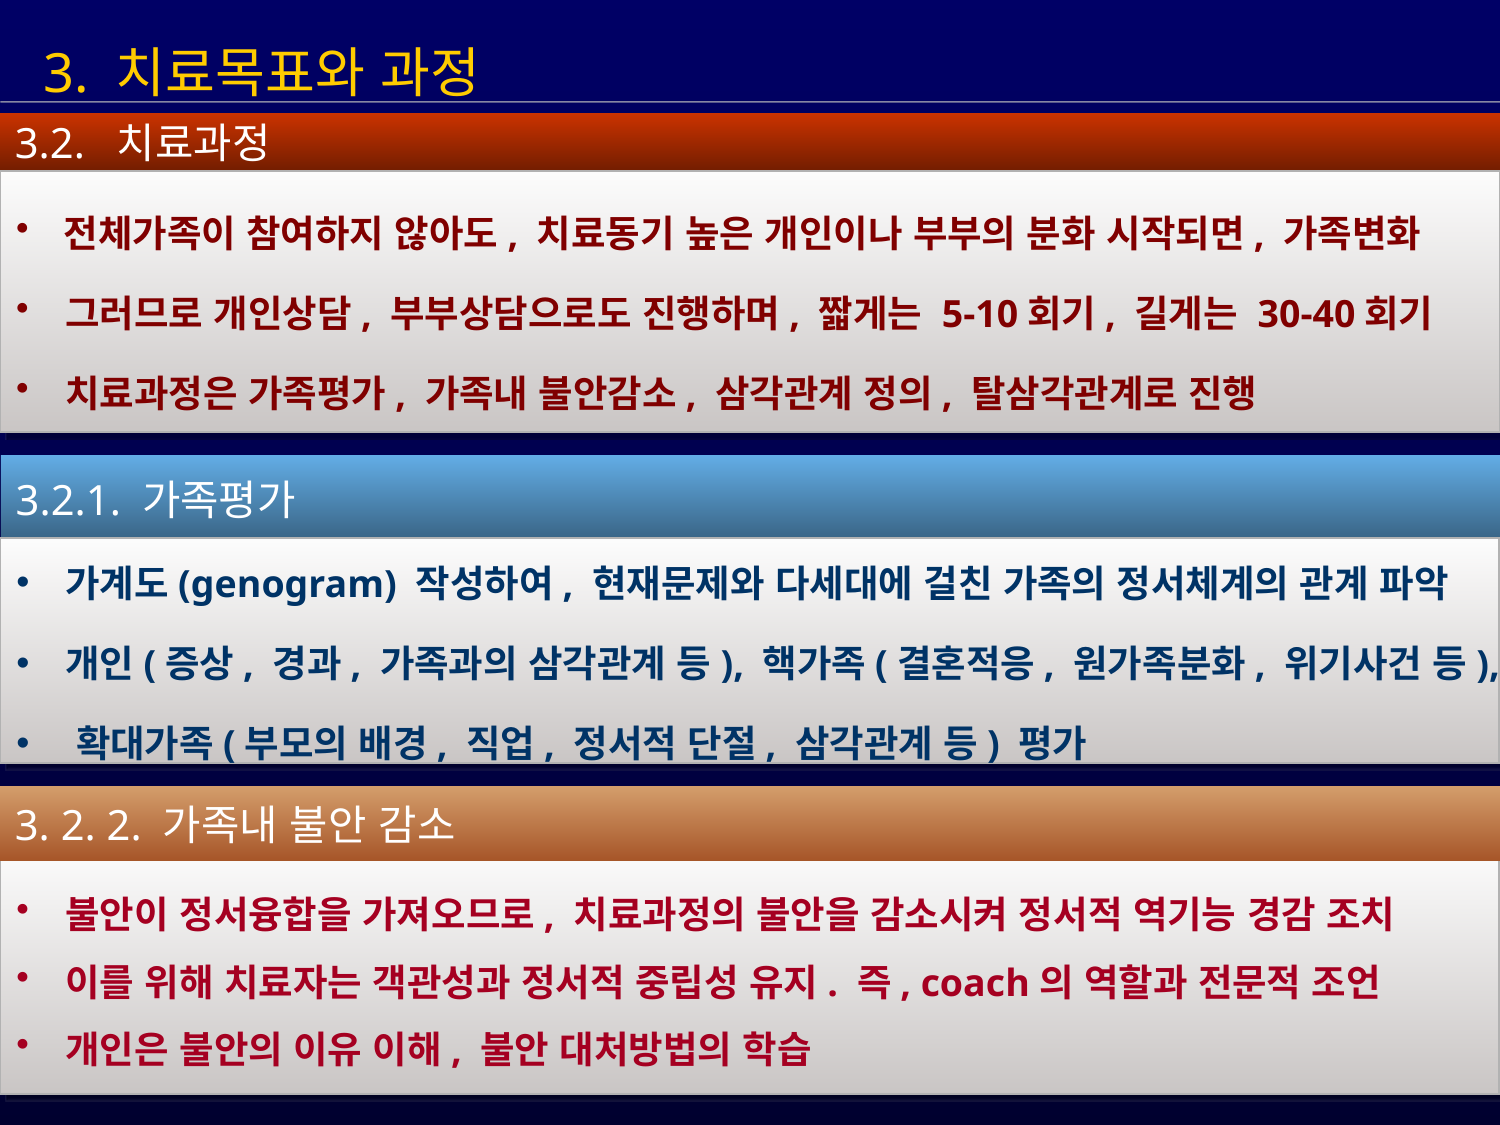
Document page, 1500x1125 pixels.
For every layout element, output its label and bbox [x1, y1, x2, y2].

text_box [0, 30, 1500, 1095]
